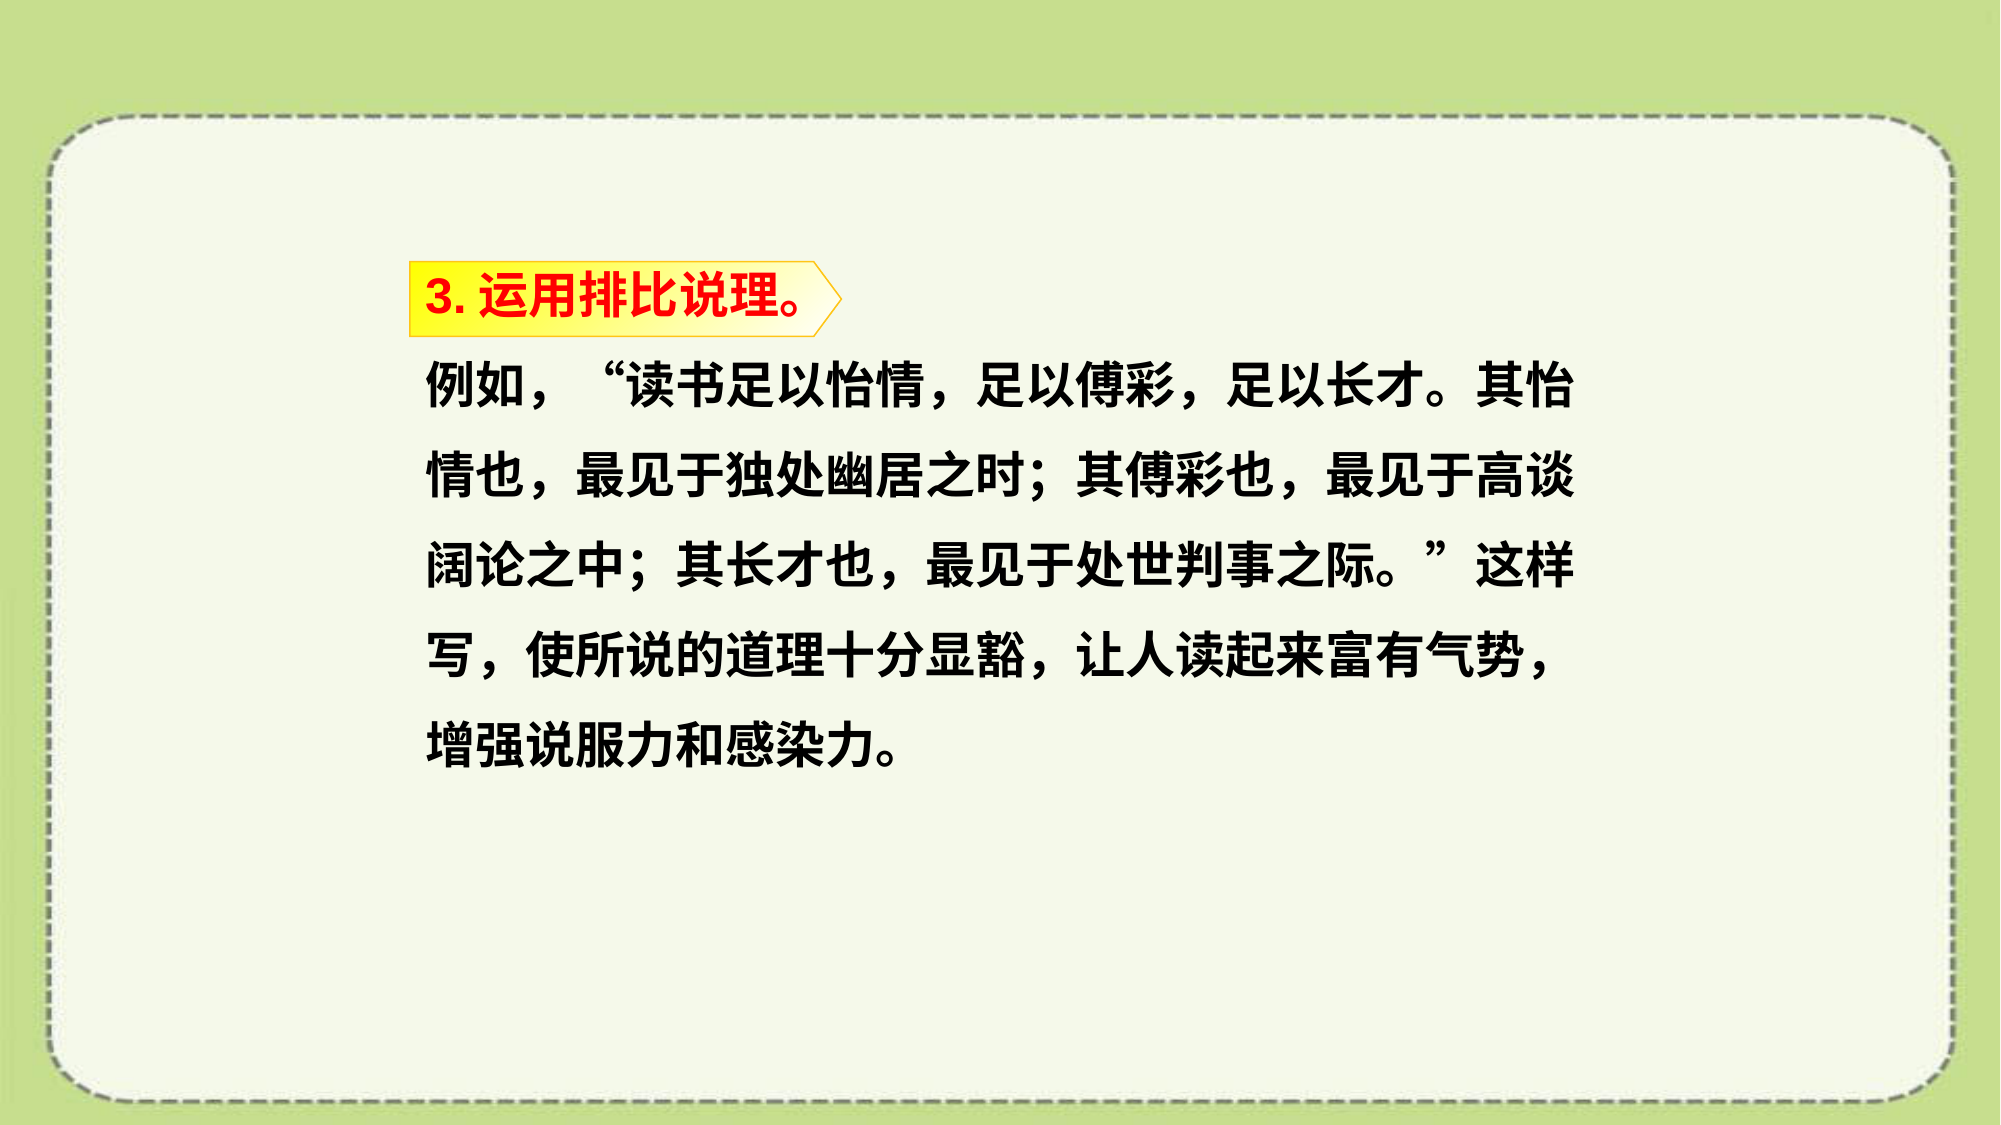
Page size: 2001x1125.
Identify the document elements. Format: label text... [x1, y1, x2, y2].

text_box 3.运用排比说理。 例如，“读书足以怡情，足以傅彩，足以长才。其怡情也，最见于独处幽居之时；其傅彩也，最见于高谈阔论之中；其长才也，最见于处世判事之际。”这样写，使所说的道理十分显豁，让人读起来富有气势，增强说服力和感染力。 [410, 226, 1595, 782]
picture [0, 0, 2001, 1125]
